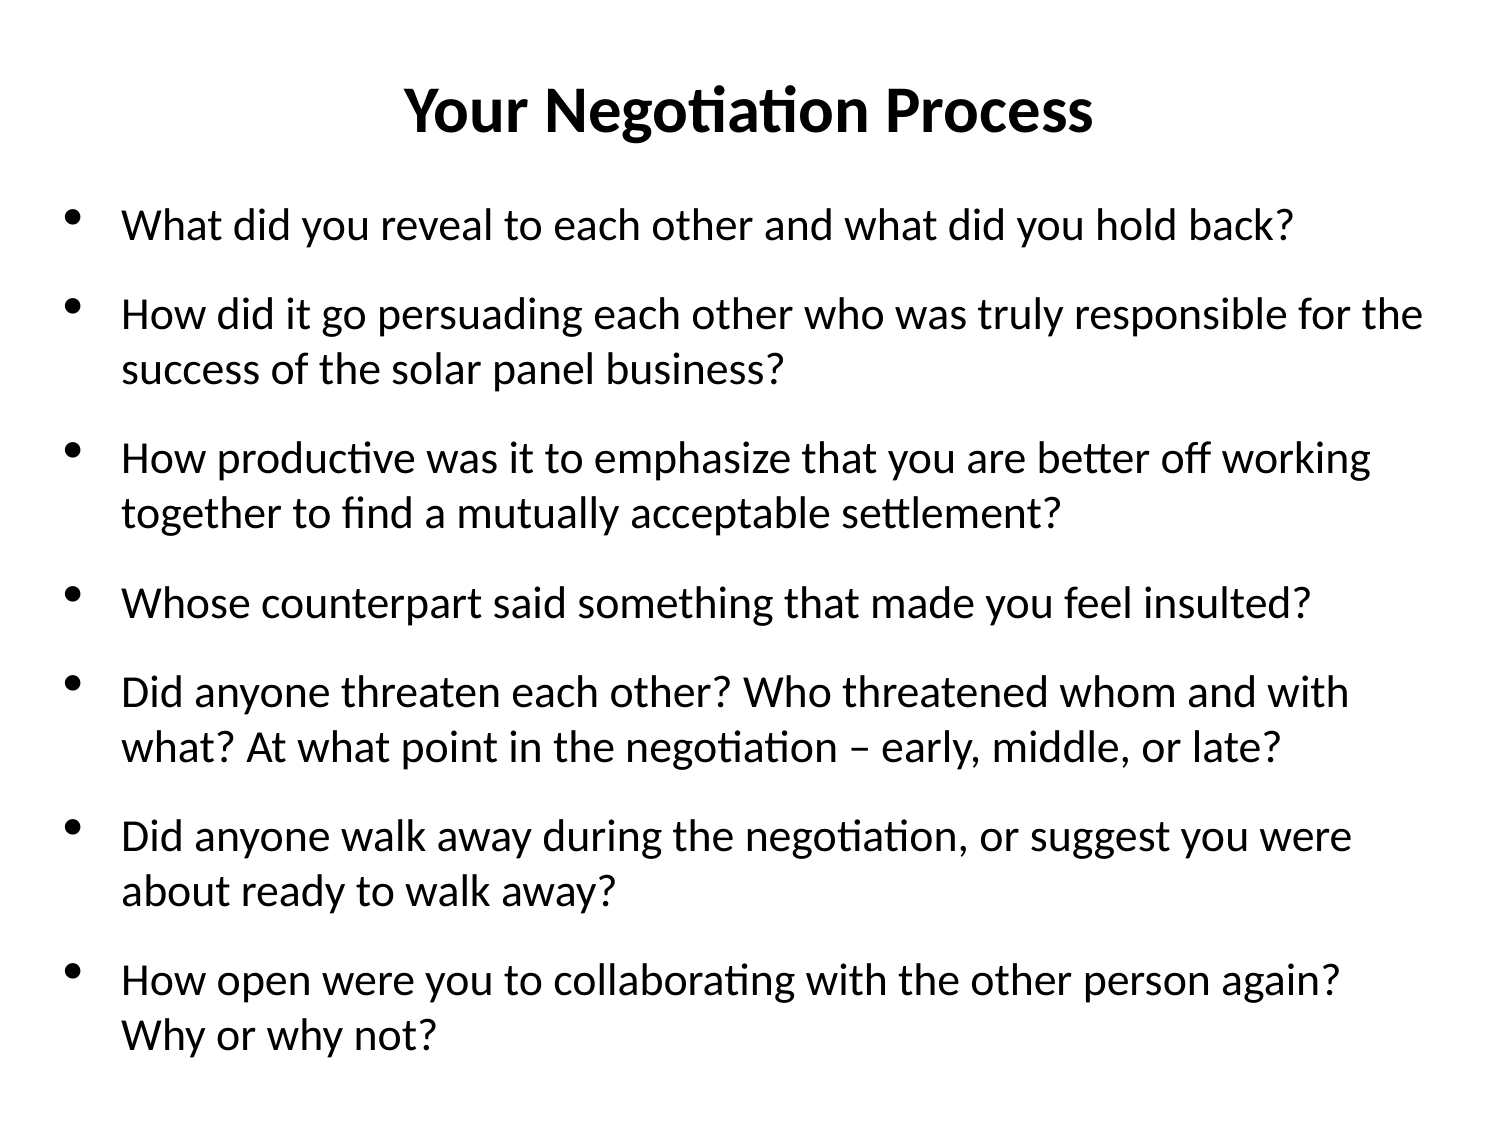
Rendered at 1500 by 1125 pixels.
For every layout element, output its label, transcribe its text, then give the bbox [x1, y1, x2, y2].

title Your Negotiation Process [75, 12, 1425, 187]
list What did you reveal to each other and what did you hold back? How did it go persuading each other who was truly responsible for the success of the solar panel business? How productive was it to emphasize that you are better off working together to find a mutually acceptable settlement? Whose counterpart said something that made you feel insulted? Did anyone threaten each other? Who threatened whom and with what? At what point in the negotiation – early, middle, or late? Did anyone walk away during the negotiation, or suggest you were about ready to walk away? How open were you to collaborating with the other person again? Why or why not? [50, 187, 1450, 1125]
